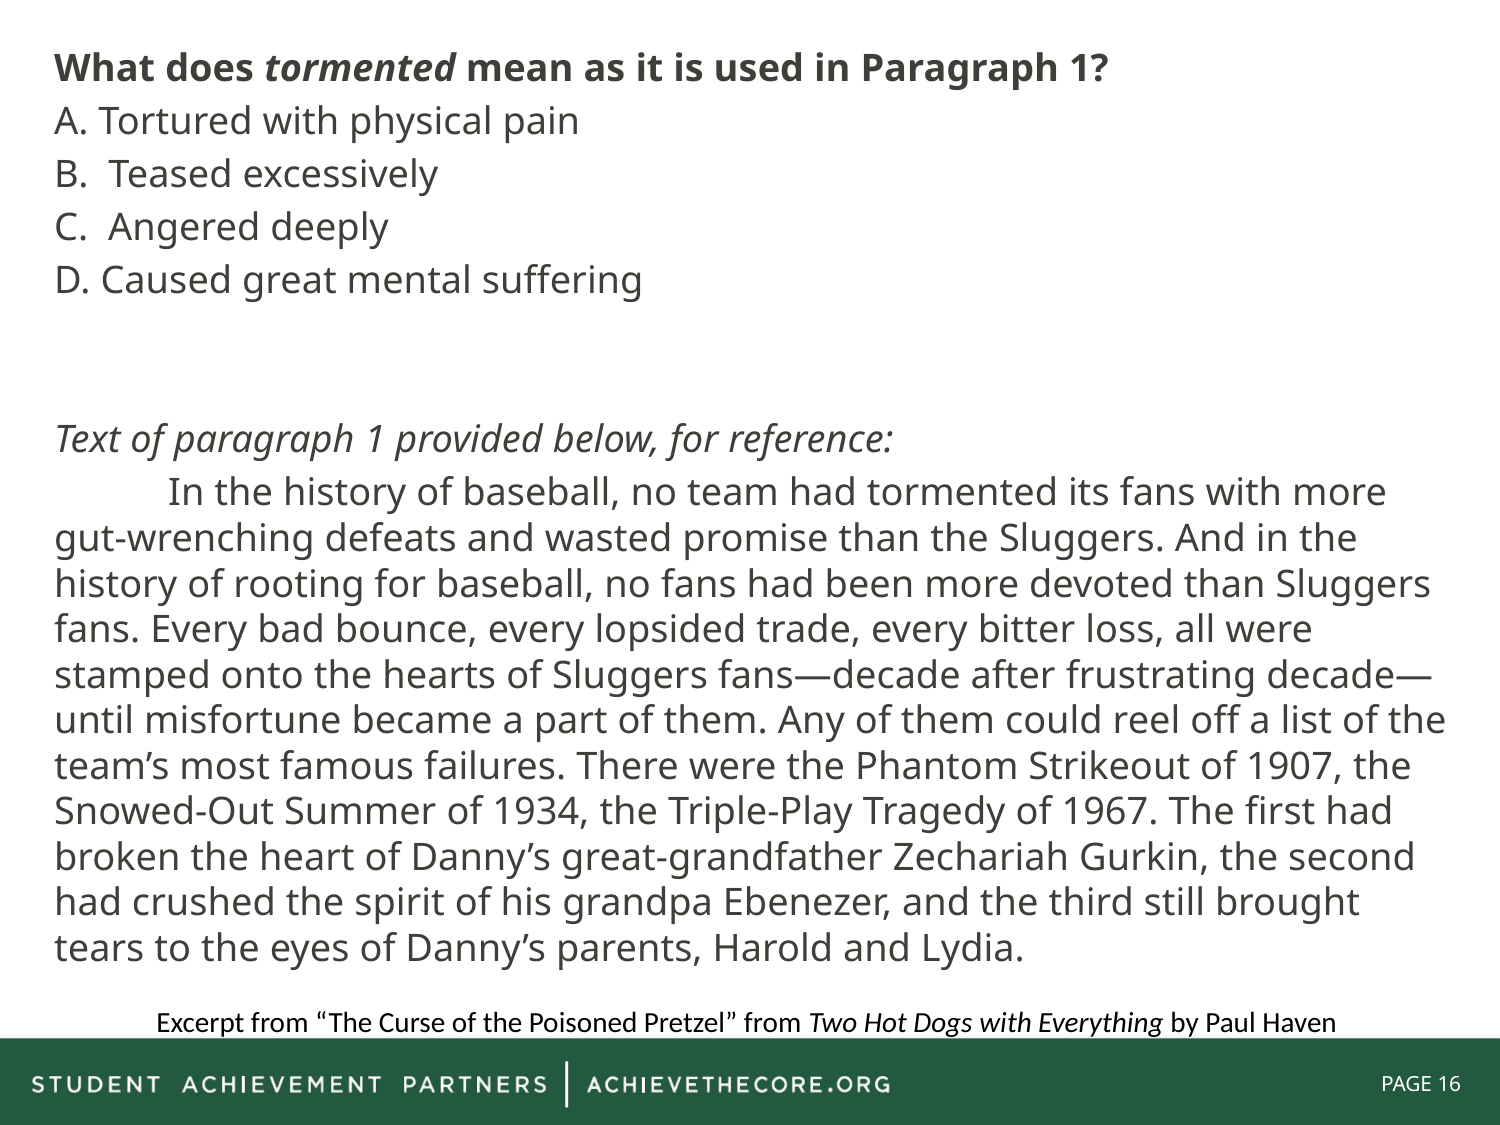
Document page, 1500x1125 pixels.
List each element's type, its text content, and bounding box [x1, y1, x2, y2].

text_box Excerpt from “The Curse of the Poisoned Pretzel” from Two Hot Dogs with Everything by Paul Haven [0, 995, 1500, 1046]
list What does tormented mean as it is used in Paragraph 1? A. Tortured with physical pain B. Teased excessively C. Angered deeply D. Caused great mental suffering Text of paragraph 1 provided below, for reference: In the history of baseball, no team had tormented its fans with more gut-wrenching defeats and wasted promise than the Sluggers. And in the history of rooting for baseball, no fans had been more devoted than Sluggers fans. Every bad bounce, every lopsided trade, every bitter loss, all were stamped onto the hearts of Sluggers fans—decade after frustrating decade—until misfortune became a part of them. Any of them could reel off a list of the team’s most famous failures. There were the Phantom Strikeout of 1907, the Snowed-Out Summer of 1934, the Triple-Play Tragedy of 1967. The first had broken the heart of Danny’s great-grandfather Zechariah Gurkin, the second had crushed the spirit of his grandpa Ebenezer, and the third still brought tears to the eyes of Danny’s parents, Harold and Lydia. [39, 35, 1468, 993]
